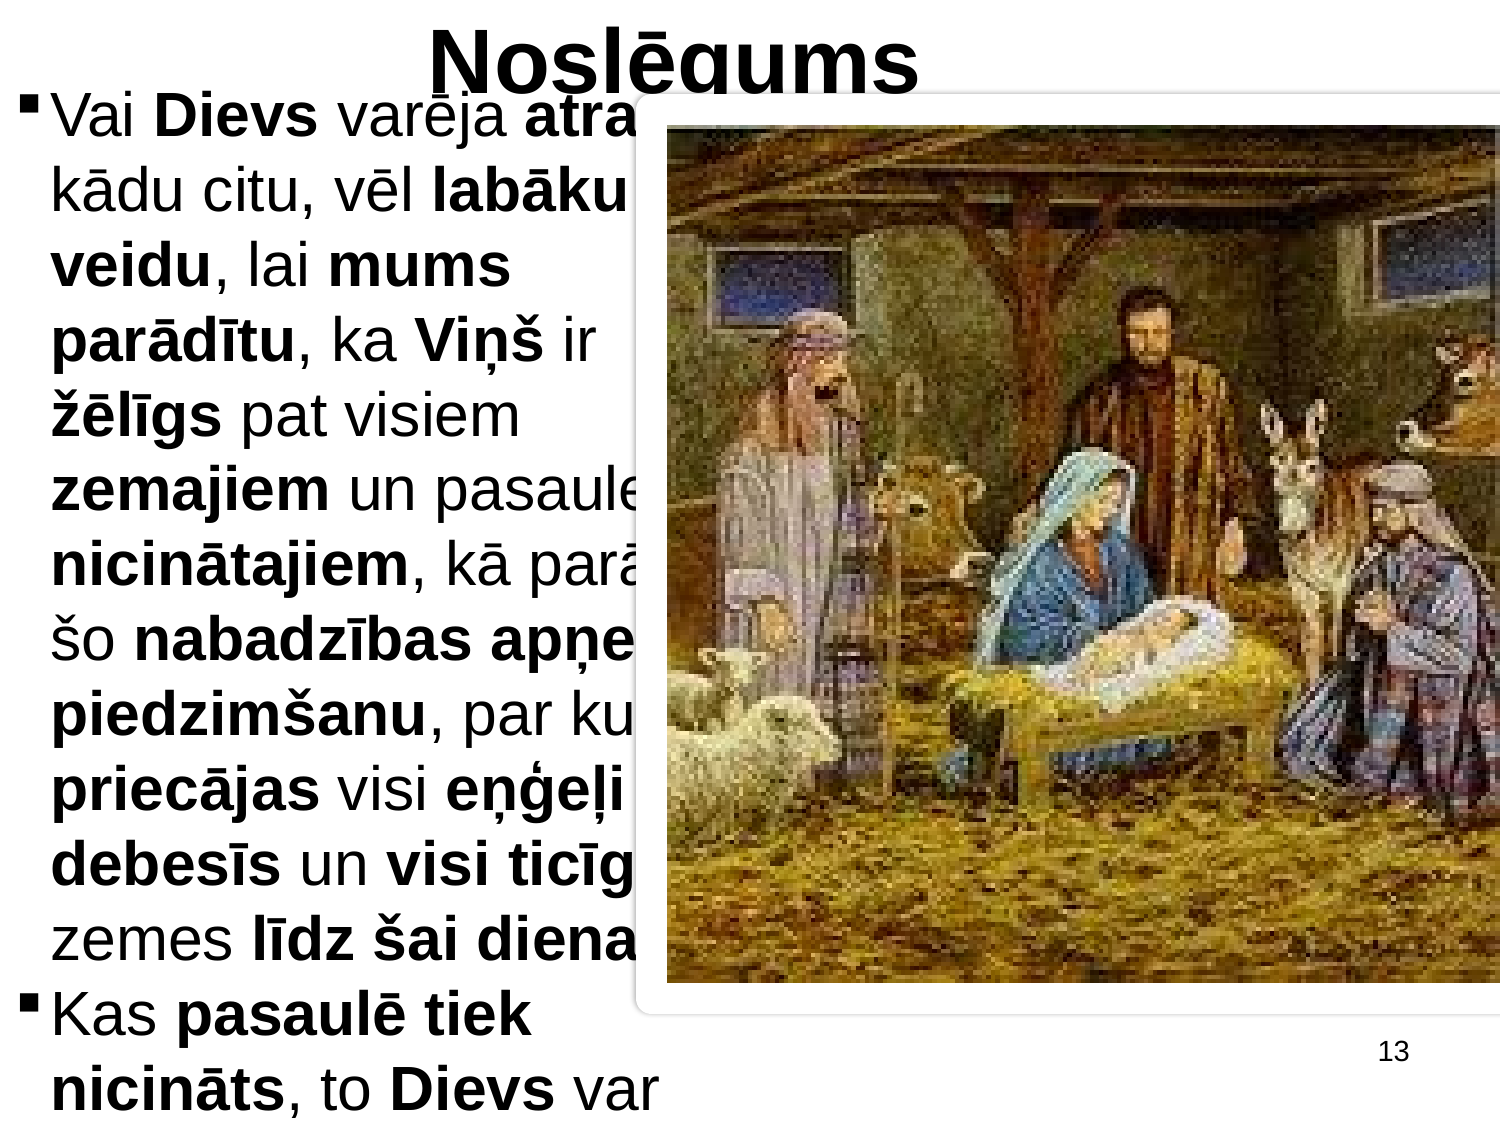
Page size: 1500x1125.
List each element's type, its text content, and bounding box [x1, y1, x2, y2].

title Noslēgums [0, 0, 1351, 90]
picture [666, 125, 1500, 984]
text_box Vai Dievs varēja atrast kādu citu, vēl labāku veidu, lai mums parādītu, ka Viņš ir žēlīgs pat visiem zemajiem un pasaules nicinātajiem, kā parādot šo nabadzības apņemto piedzimšanu, par kuru priecājas visi eņģeļi debesīs un visi ticīgie uz zemes līdz šai dienai! Kas pasaulē tiek nicināts, to Dievs var pagodināt ar lielu prieku! [0, 66, 798, 1125]
slide_number 13 [1074, 1024, 1426, 1103]
